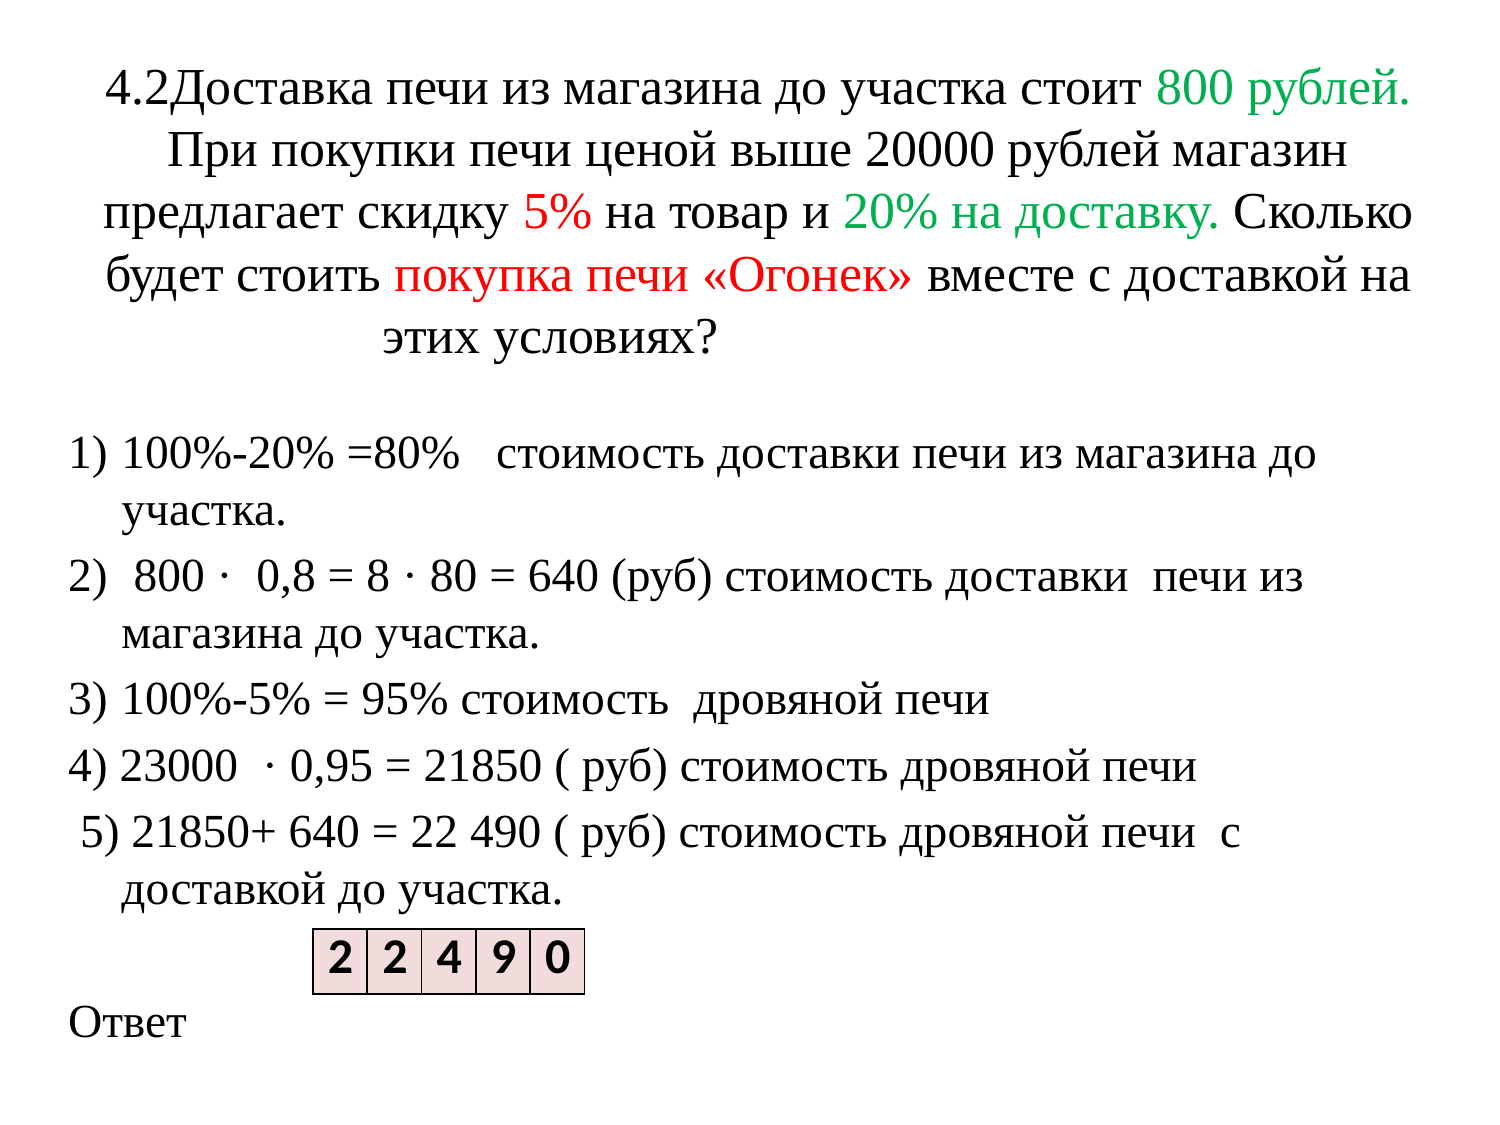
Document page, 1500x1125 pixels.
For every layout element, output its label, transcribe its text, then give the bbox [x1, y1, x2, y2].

title 4.2Доставка печи из магазина до участка стоит 800 рублей. При покупки печи ценой выше 20000 рублей магазин предлагает скидку 5% на товар и 20% на доставку. Сколько будет стоить покупка печи «Огонек» вместе с доставкой на этих условиях? [70, 42, 1447, 373]
table_header 2 [314, 930, 366, 993]
list 100%-20% =80% стоимость доставки печи из магазина до участка. 800 · 0,8 = 8 · 80 = 640 (руб) стоимость доставки печи из магазина до участка. 100%-5% = 95% стоимость дровяной печи 4) 23000 · 0,95 = 21850 ( руб) стоимость дровяной печи 5) 21850+ 640 = 22 490 ( руб) стоимость дровяной печи с доставкой до участка. Ответ [53, 373, 1459, 1071]
table_header 2 [368, 930, 421, 993]
table_header 9 [477, 930, 529, 993]
table_header 0 [531, 930, 584, 993]
table_header 4 [422, 930, 475, 993]
